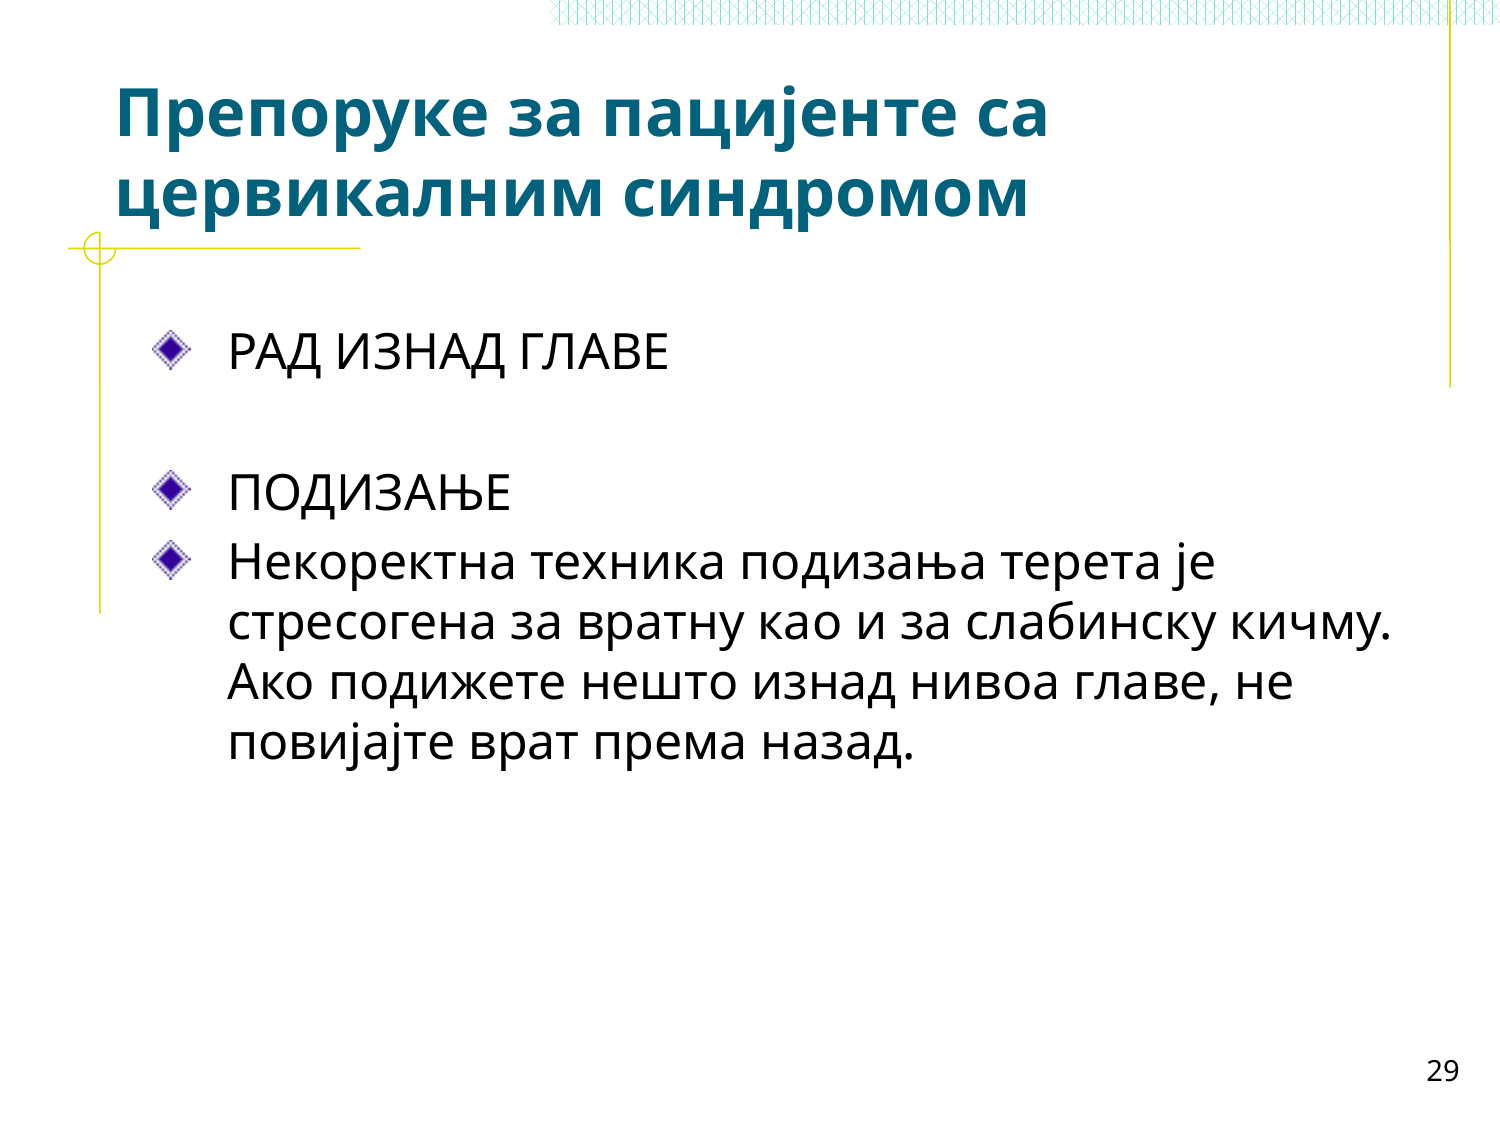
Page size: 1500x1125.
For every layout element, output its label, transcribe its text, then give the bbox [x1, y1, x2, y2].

list РАД ИЗНАД ГЛАВЕ ПОДИЗАЊЕ Некоректна техника подизања терета је стресогена за вратну као и за слабинску кичму. Ако подижете нешто изнад нивоа главе, не повијајте врат према назад. [137, 312, 1413, 988]
picture [152, 330, 191, 370]
picture [152, 540, 191, 580]
slide_number 29 [1162, 1025, 1475, 1100]
title Препоруке за пацијенте са цервикалним синдромом [99, 49, 1376, 238]
picture [152, 470, 191, 510]
